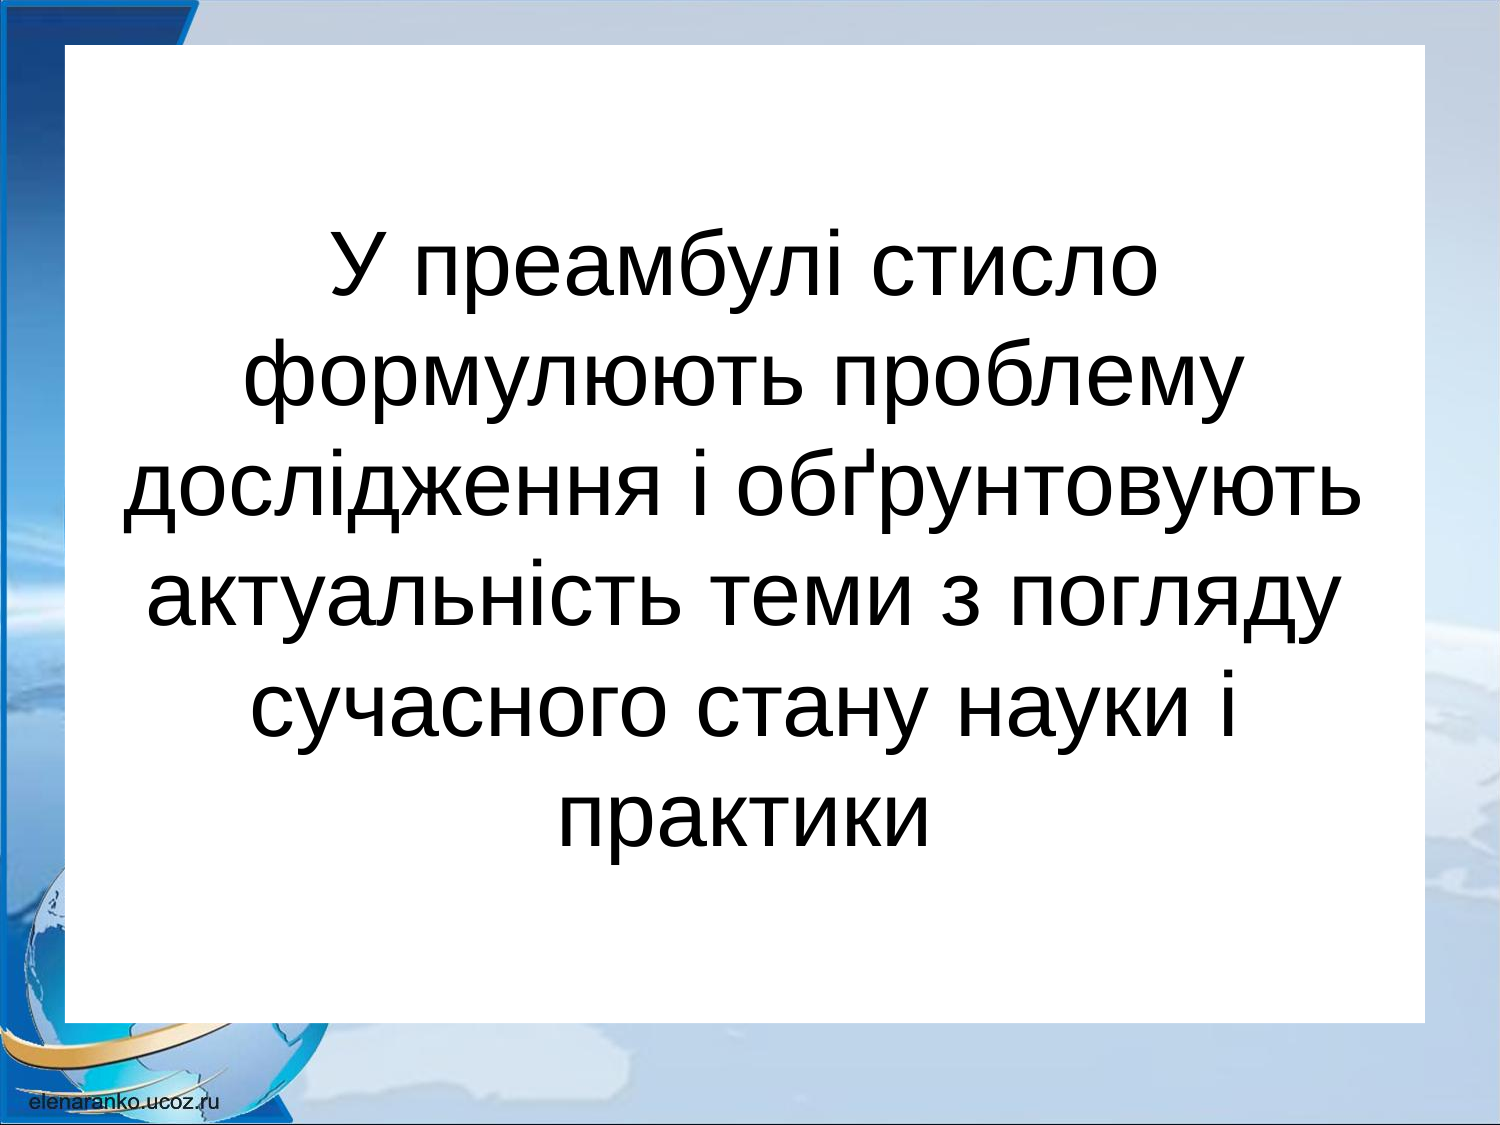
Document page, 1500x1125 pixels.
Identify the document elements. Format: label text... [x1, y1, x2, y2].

picture [0, 0, 1500, 1125]
title У преамбулі стисло формулюють проблему дослідження і обґрунтовують актуальність теми з погляду сучасного стану науки і практики [64, 45, 1425, 1024]
